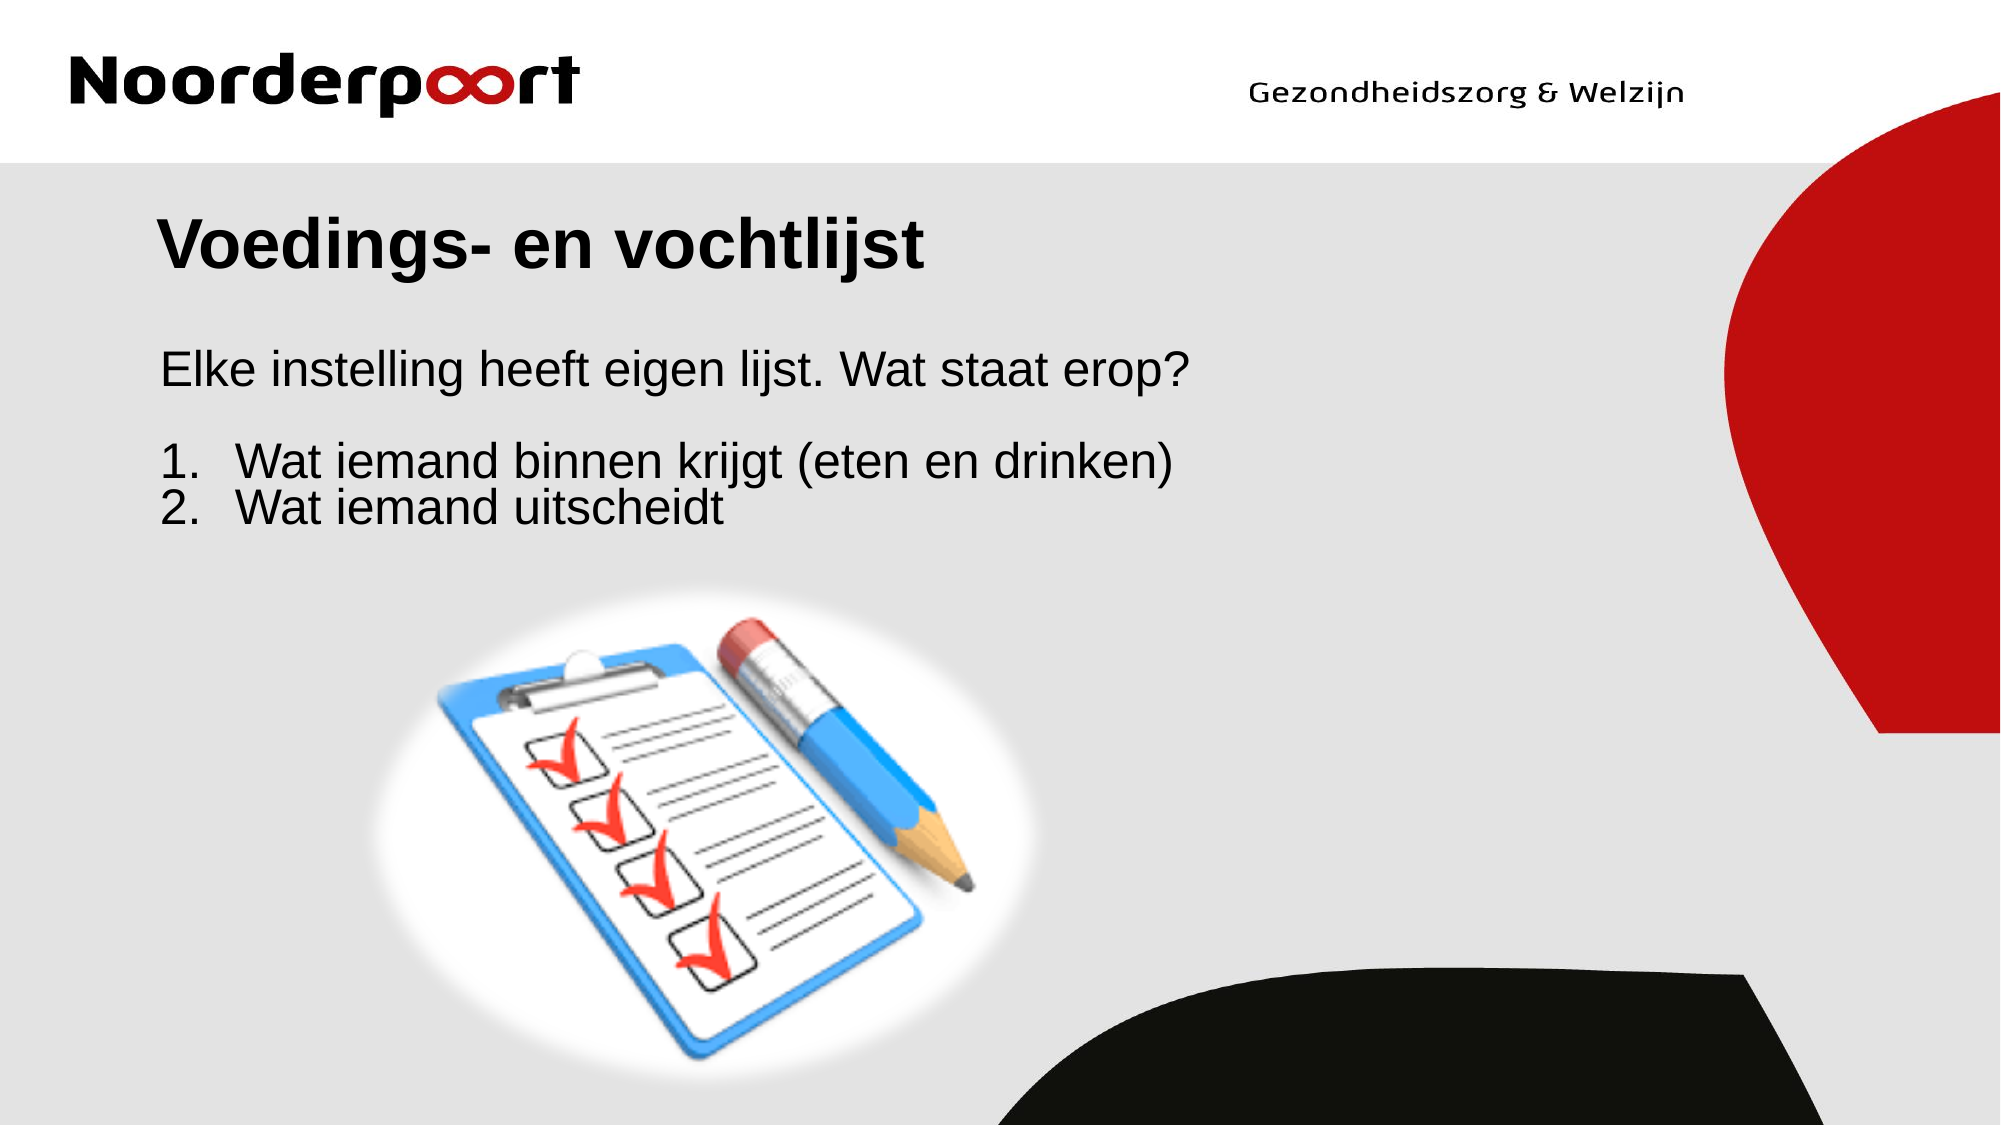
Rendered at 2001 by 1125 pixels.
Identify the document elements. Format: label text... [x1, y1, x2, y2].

list Elke instelling heeft eigen lijst. Wat staat erop? Wat iemand binnen krijgt (eten en drinken) Wat iemand uitscheidt [144, 343, 1723, 927]
picture [0, 0, 2001, 1125]
title Voedings- en vochtlijst [141, 187, 1720, 294]
